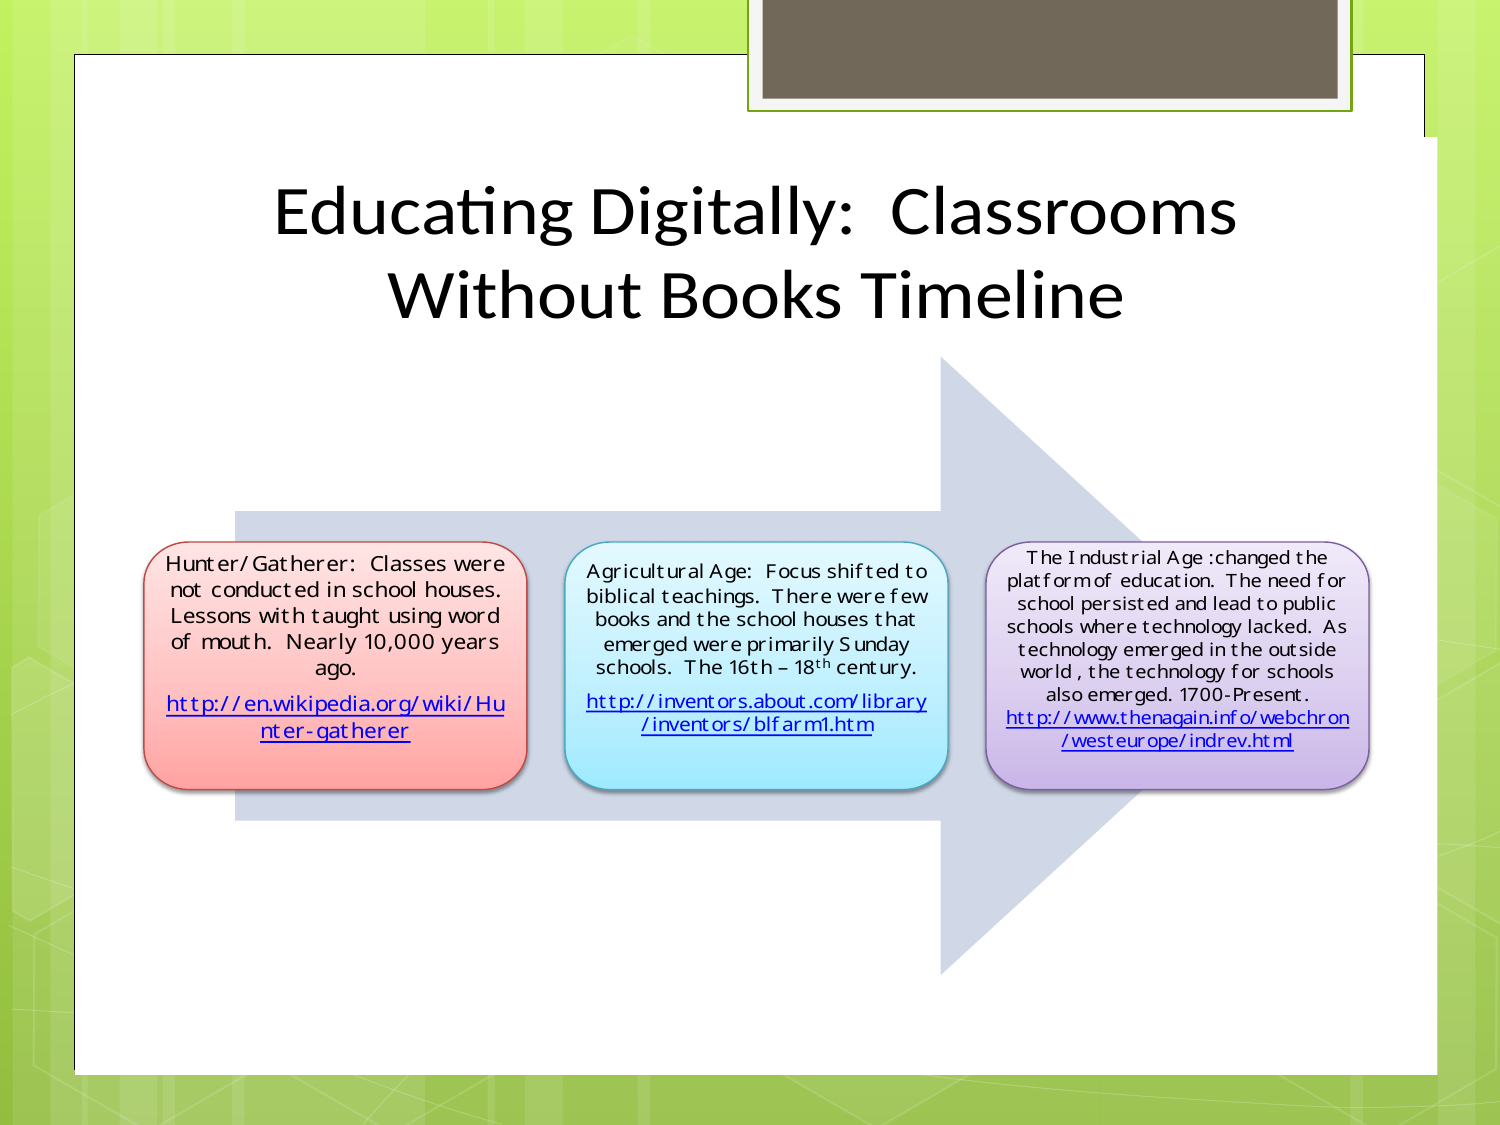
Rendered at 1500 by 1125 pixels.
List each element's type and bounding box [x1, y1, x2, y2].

text_box [74, 137, 1438, 1076]
